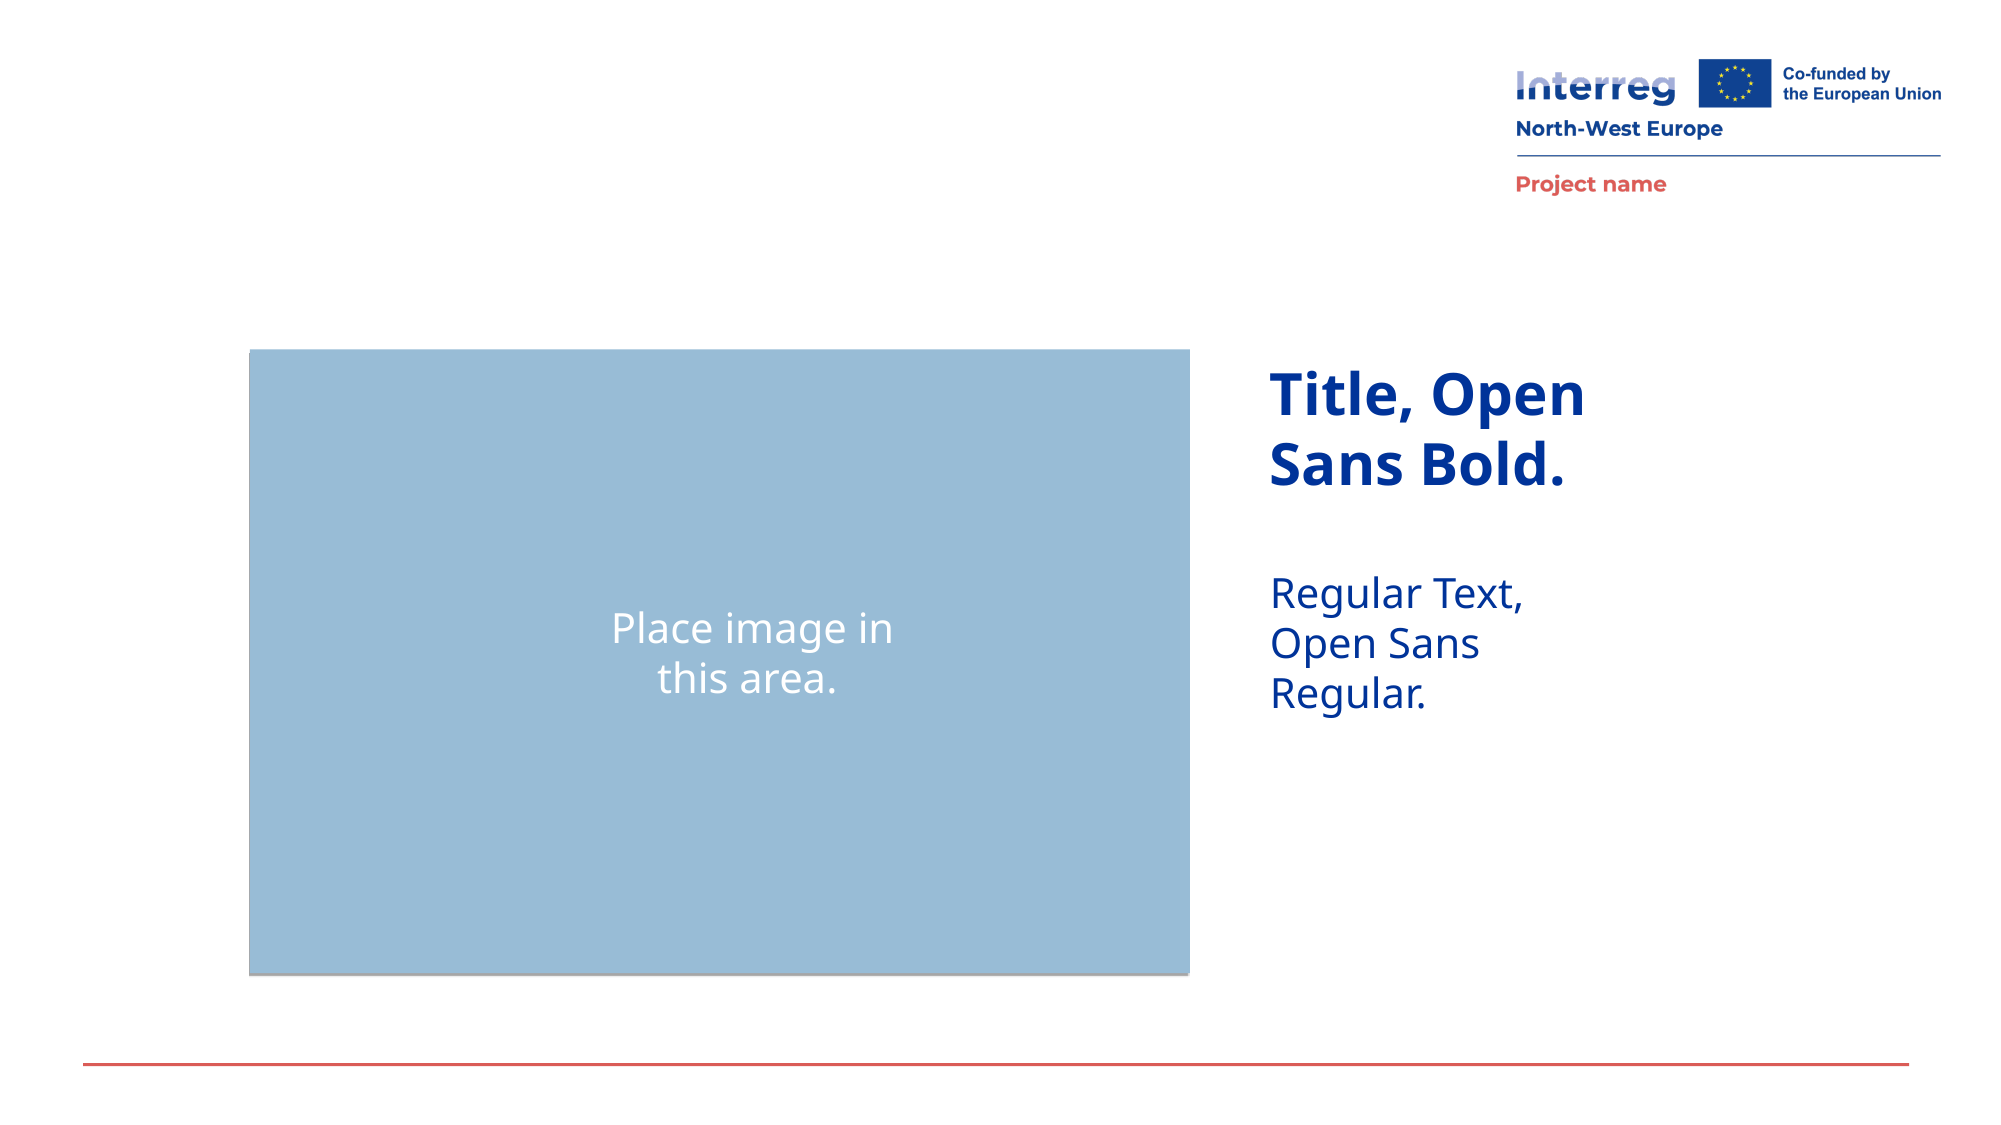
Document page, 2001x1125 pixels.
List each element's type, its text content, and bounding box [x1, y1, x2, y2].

text_box Title, Open Sans Bold. Regular Text, Open Sans Regular. [1255, 349, 1653, 798]
text_box [249, 349, 1190, 974]
text_box Place image in this area. [562, 594, 943, 710]
picture [1458, 0, 2000, 251]
